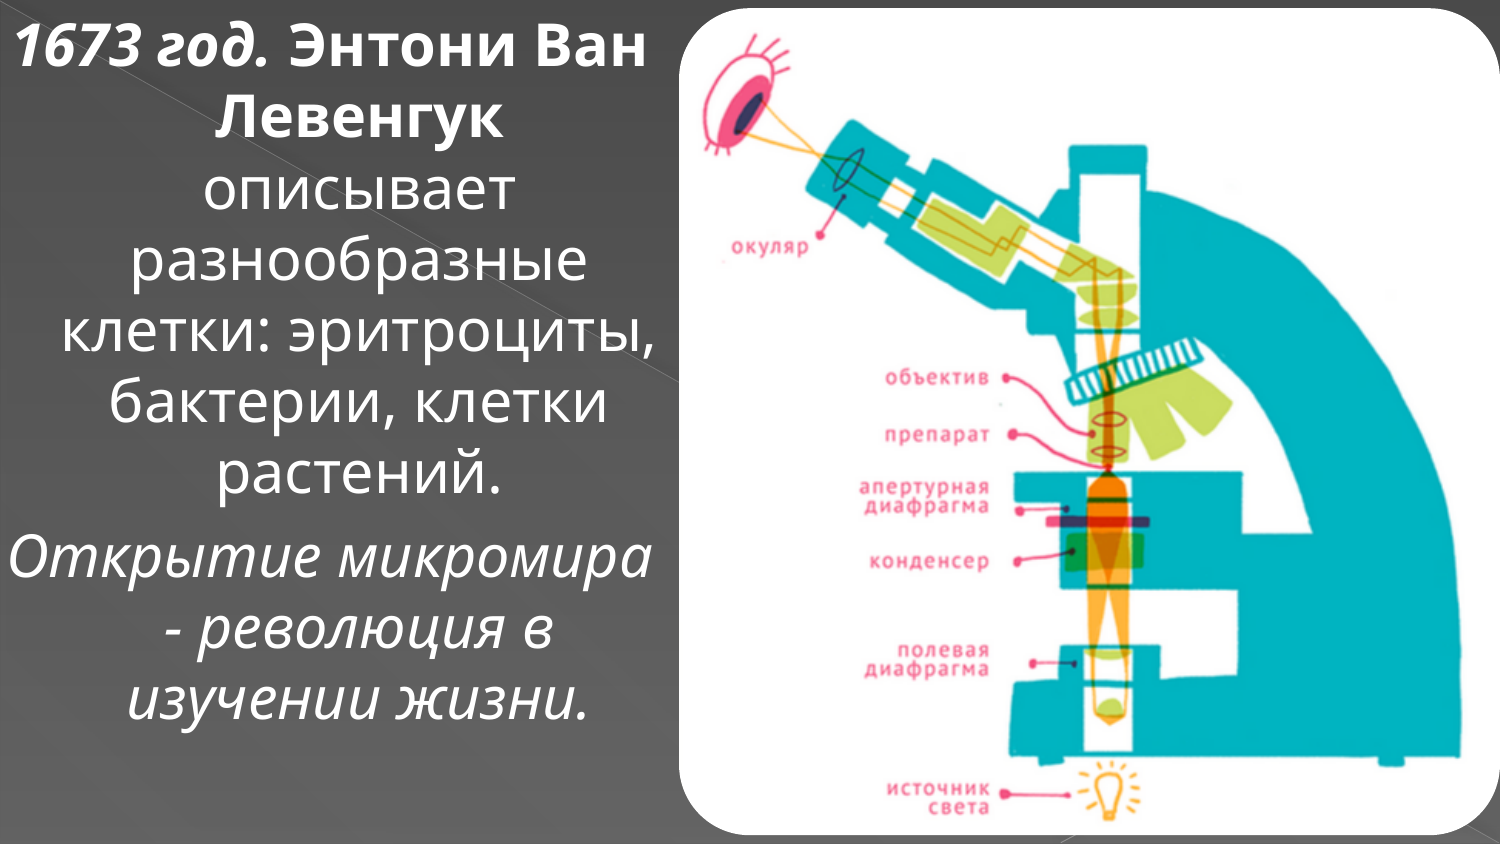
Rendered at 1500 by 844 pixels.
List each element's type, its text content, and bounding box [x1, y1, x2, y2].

list 1673 год. Энтони Ван Левенгук описывает разнообразные клетки: эритроциты, бактерии, клетки растений. Открытие микромира - революция в изучении жизни. [0, 0, 680, 844]
picture [678, 7, 1500, 836]
